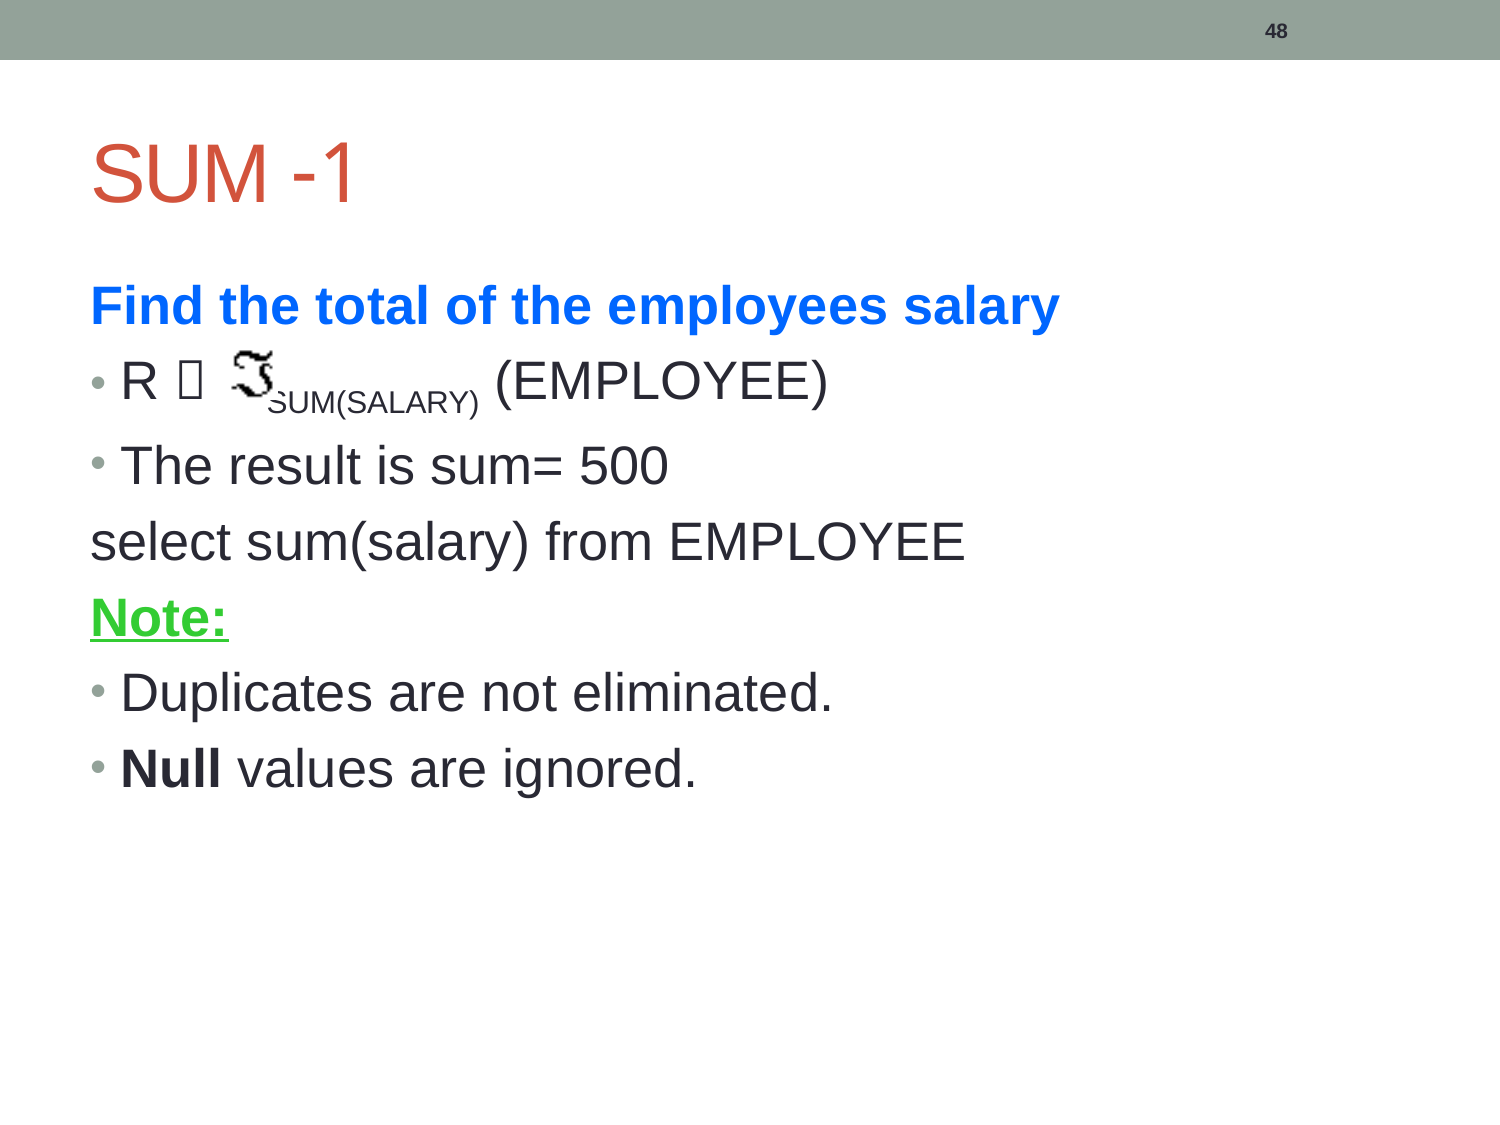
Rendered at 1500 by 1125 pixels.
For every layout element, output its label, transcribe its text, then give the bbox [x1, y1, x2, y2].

title 1- SUM [75, 87, 1425, 250]
slide_number 48 [1250, 3, 1425, 57]
picture [229, 349, 279, 401]
list Find the total of the employees salary R  SUM(SALARY) (EMPLOYEE) The result is sum= 500 select sum(salary) from EMPLOYEE Note: Duplicates are not eliminated. Null values are ignored. [75, 262, 1425, 1063]
